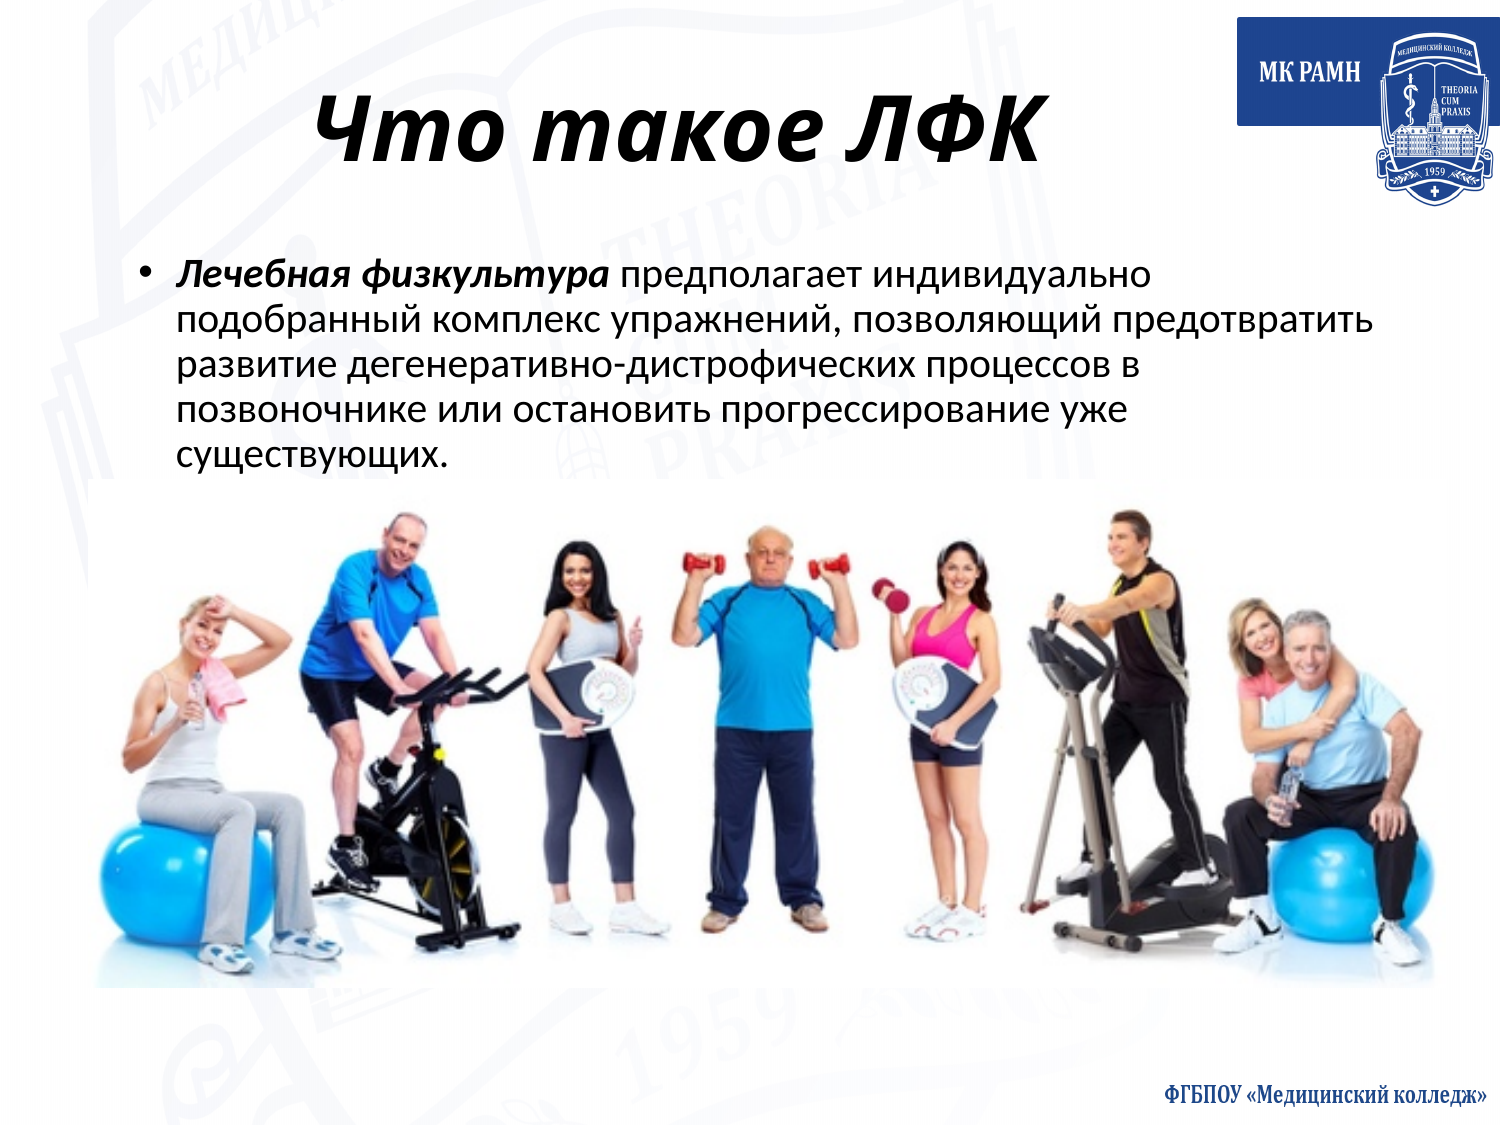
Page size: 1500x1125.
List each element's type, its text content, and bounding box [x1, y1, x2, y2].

list Лечебная физкультура предполагает индивидуально подобранный комплекс упражнений, позволяющий предотвратить развитие дегенеративно-дистрофических процессов в позвоночнике или остановить прогрессирование уже существующих. [123, 243, 1418, 479]
picture [0, 0, 1500, 1125]
title Что такое ЛФК [294, 78, 1193, 243]
